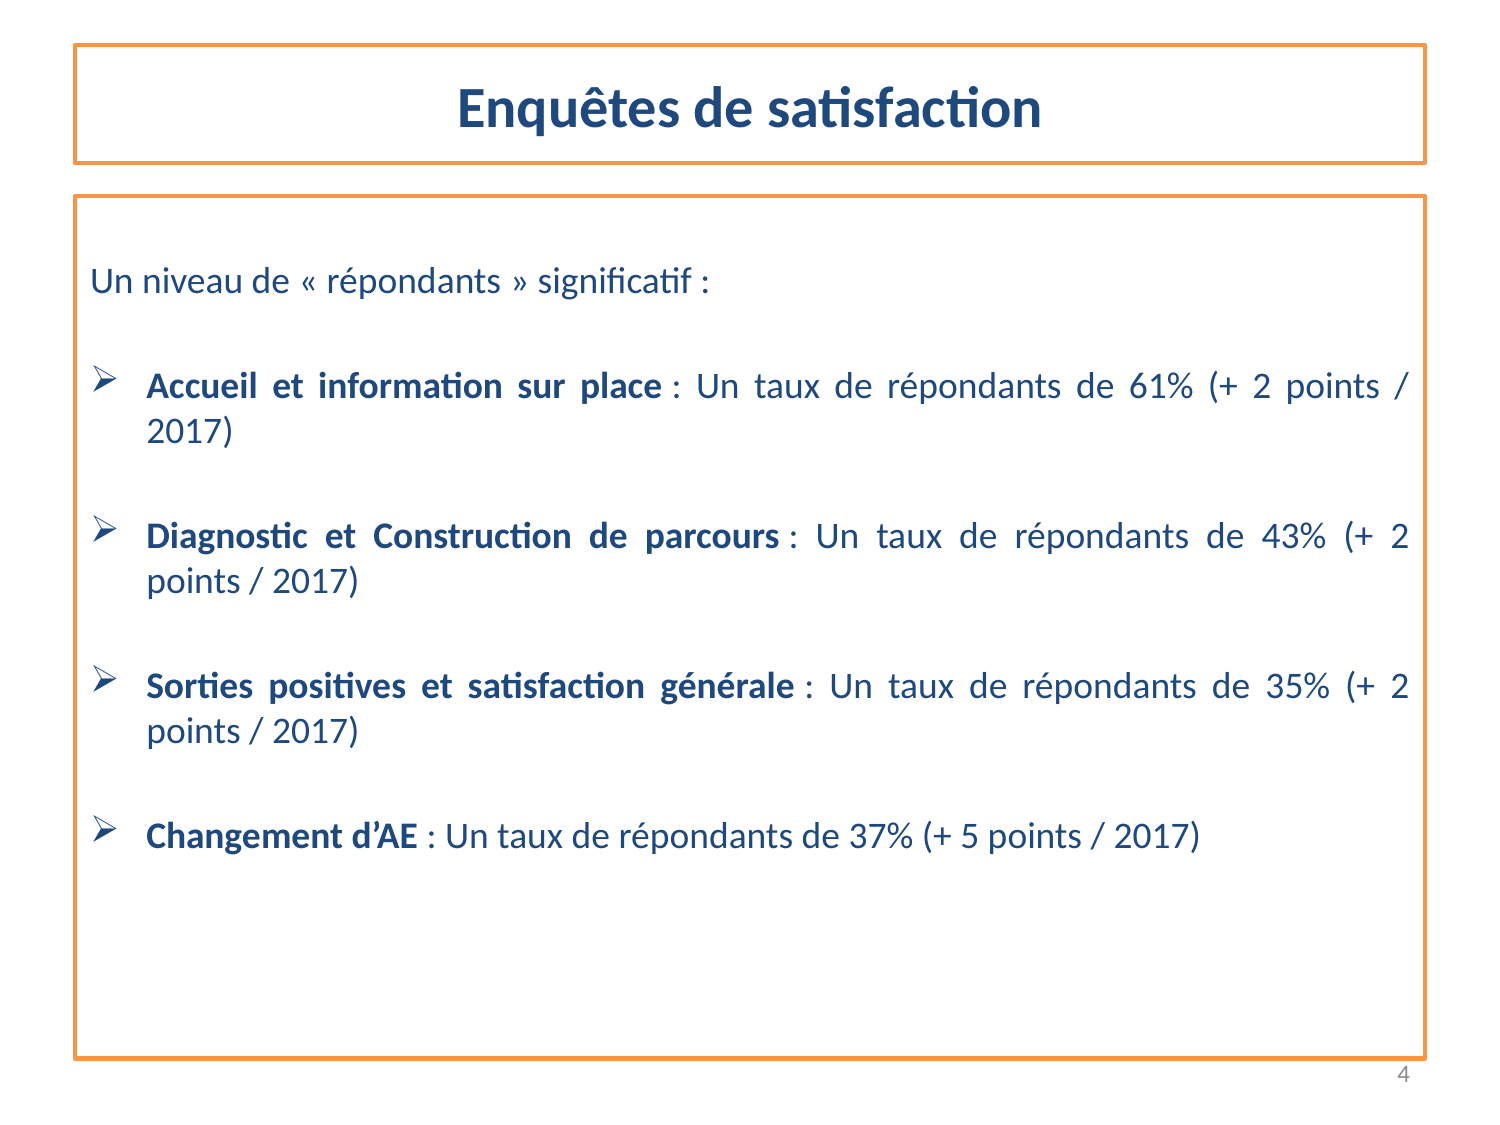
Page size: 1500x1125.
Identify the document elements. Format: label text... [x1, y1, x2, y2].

title Enquêtes de satisfaction [73, 43, 1427, 165]
slide_number 4 [1074, 1042, 1425, 1103]
list Un niveau de « répondants » significatif : Accueil et information sur place : Un taux de répondants de 61% (+ 2 points / 2017) Diagnostic et Construction de parcours : Un taux de répondants de 43% (+ 2 points / 2017) Sorties positives et satisfaction générale : Un taux de répondants de 35% (+ 2 points / 2017) Changement d’AE : Un taux de répondants de 37% (+ 5 points / 2017) [73, 194, 1427, 1061]
